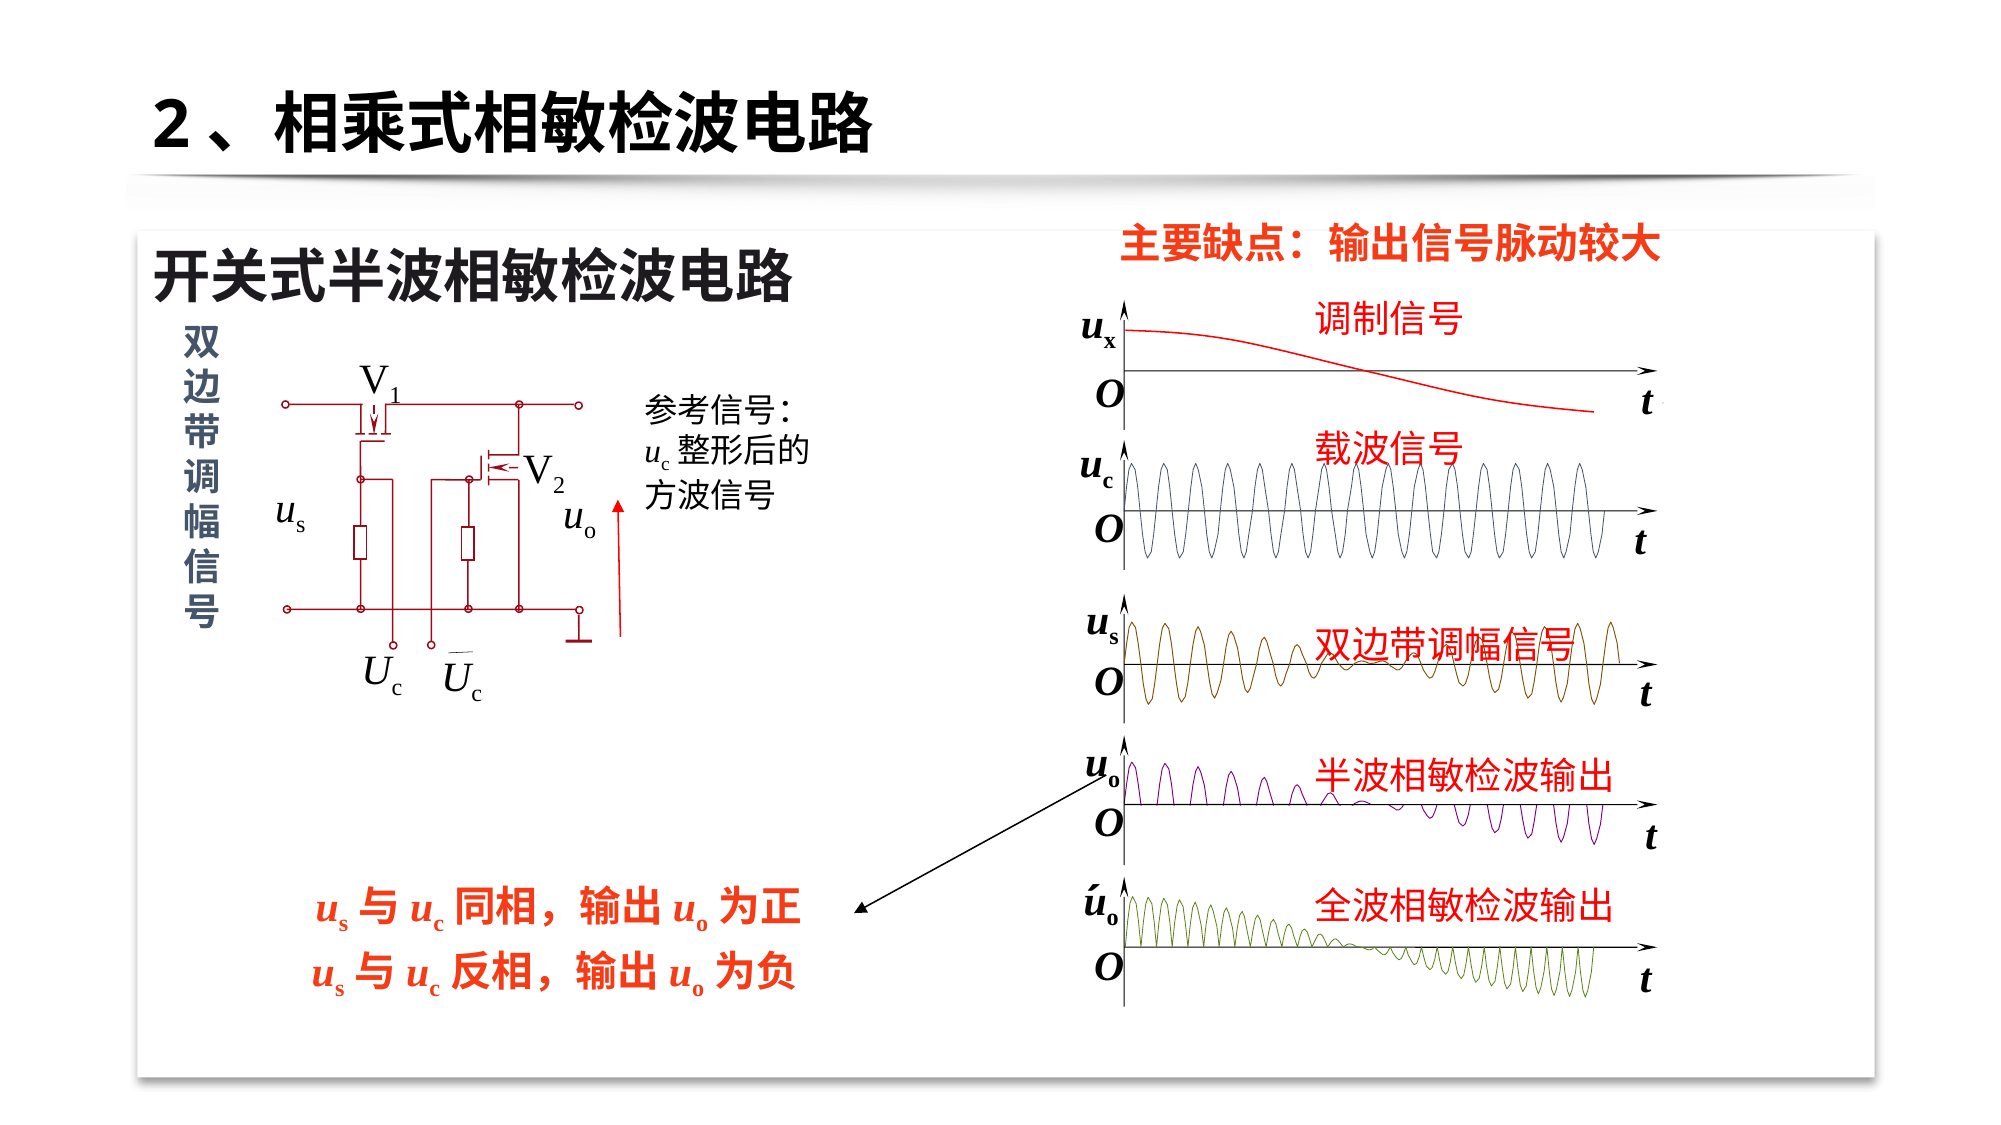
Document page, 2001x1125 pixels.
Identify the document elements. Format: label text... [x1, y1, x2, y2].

title 2、相乘式相敏检波电路 [137, 77, 1863, 175]
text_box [260, 344, 636, 700]
text_box us与uc反相，输出uo为负 [296, 937, 971, 1009]
text_box 参考信号：uc整形后的方波信号 [636, 381, 854, 522]
list 开关式半波相敏检波电路 [137, 196, 1863, 1014]
picture [127, 175, 1874, 211]
text_box 双边带调幅信号 [168, 310, 229, 641]
text_box [854, 797, 1064, 914]
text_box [1064, 278, 1699, 1007]
text_box 主要缺点：输出信号脉动较大 [1104, 209, 1778, 275]
text_box us与uc同相，输出uo为正 [300, 872, 1064, 944]
